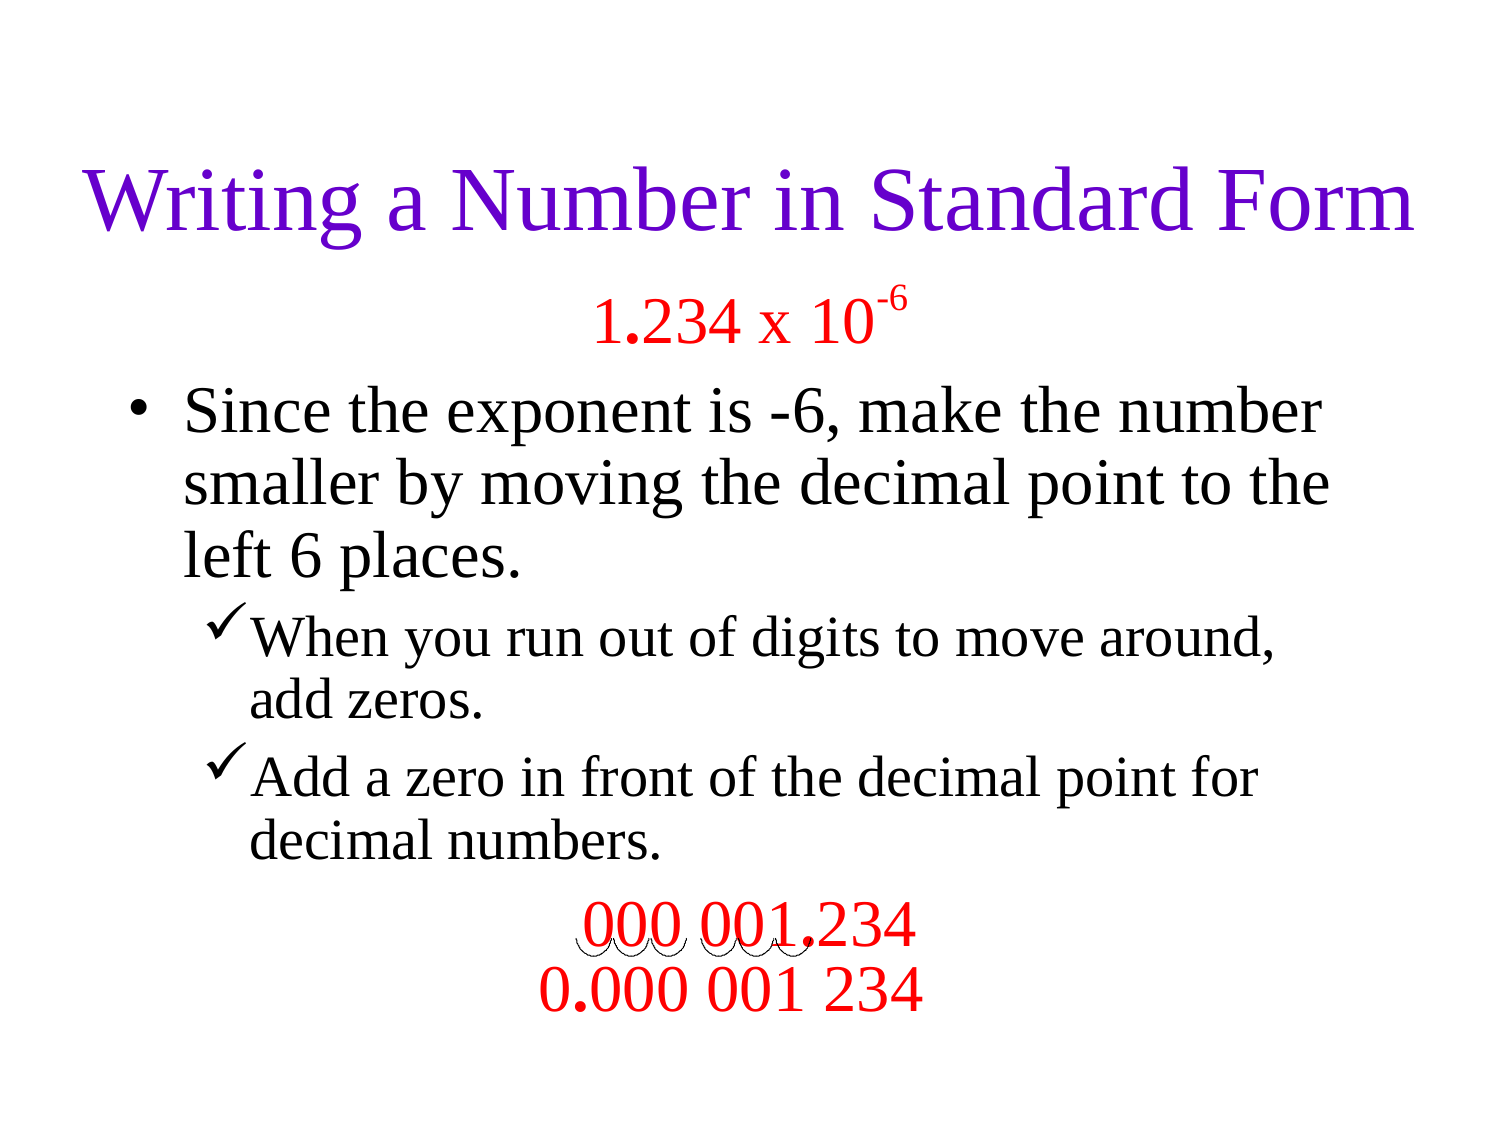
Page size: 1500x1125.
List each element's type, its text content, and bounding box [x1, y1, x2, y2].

picture [699, 937, 814, 960]
picture [574, 937, 690, 960]
text_box Writing a Number in Standard Form [49, 99, 1450, 288]
text_box 0.000 001 234 [524, 937, 940, 1033]
text_box 1.234 x 10-6 Since the exponent is -6, make the number smaller by moving the decimal point to the left 6 places. When you run out of digits to move around, add zeros. Add a zero in front of the decimal point for decimal numbers. 000 001.234 [112, 274, 1388, 1013]
